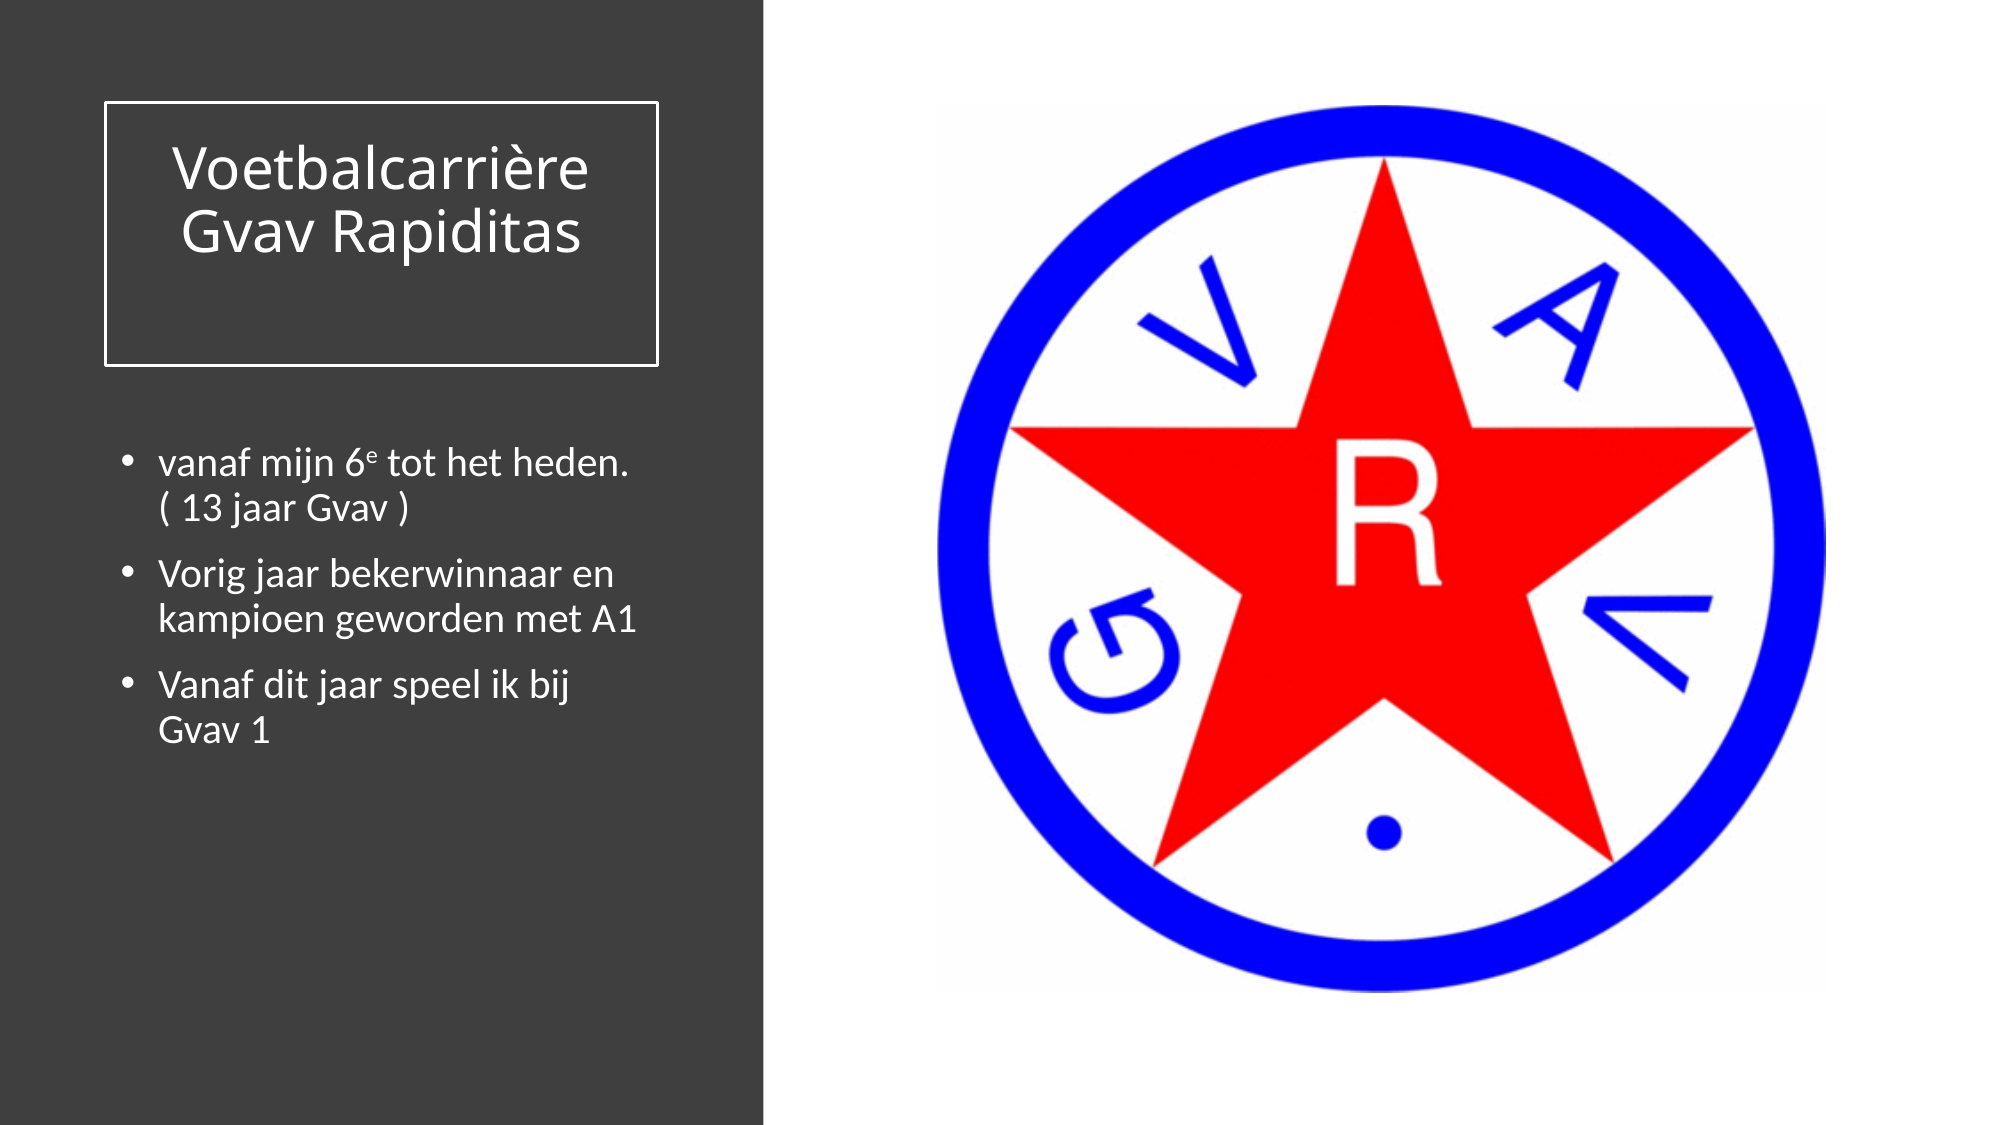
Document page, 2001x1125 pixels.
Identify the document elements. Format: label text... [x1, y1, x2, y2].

title Voetbalcarrière Gvav Rapiditas [105, 102, 658, 366]
text_box [0, 0, 764, 1125]
list vanaf mijn 6e tot het heden. ( 13 jaar Gvav ) Vorig jaar bekerwinnaar en kampioen geworden met A1 Vanaf dit jaar speel ik bij Gvav 1 [105, 432, 658, 994]
picture [937, 105, 1826, 993]
